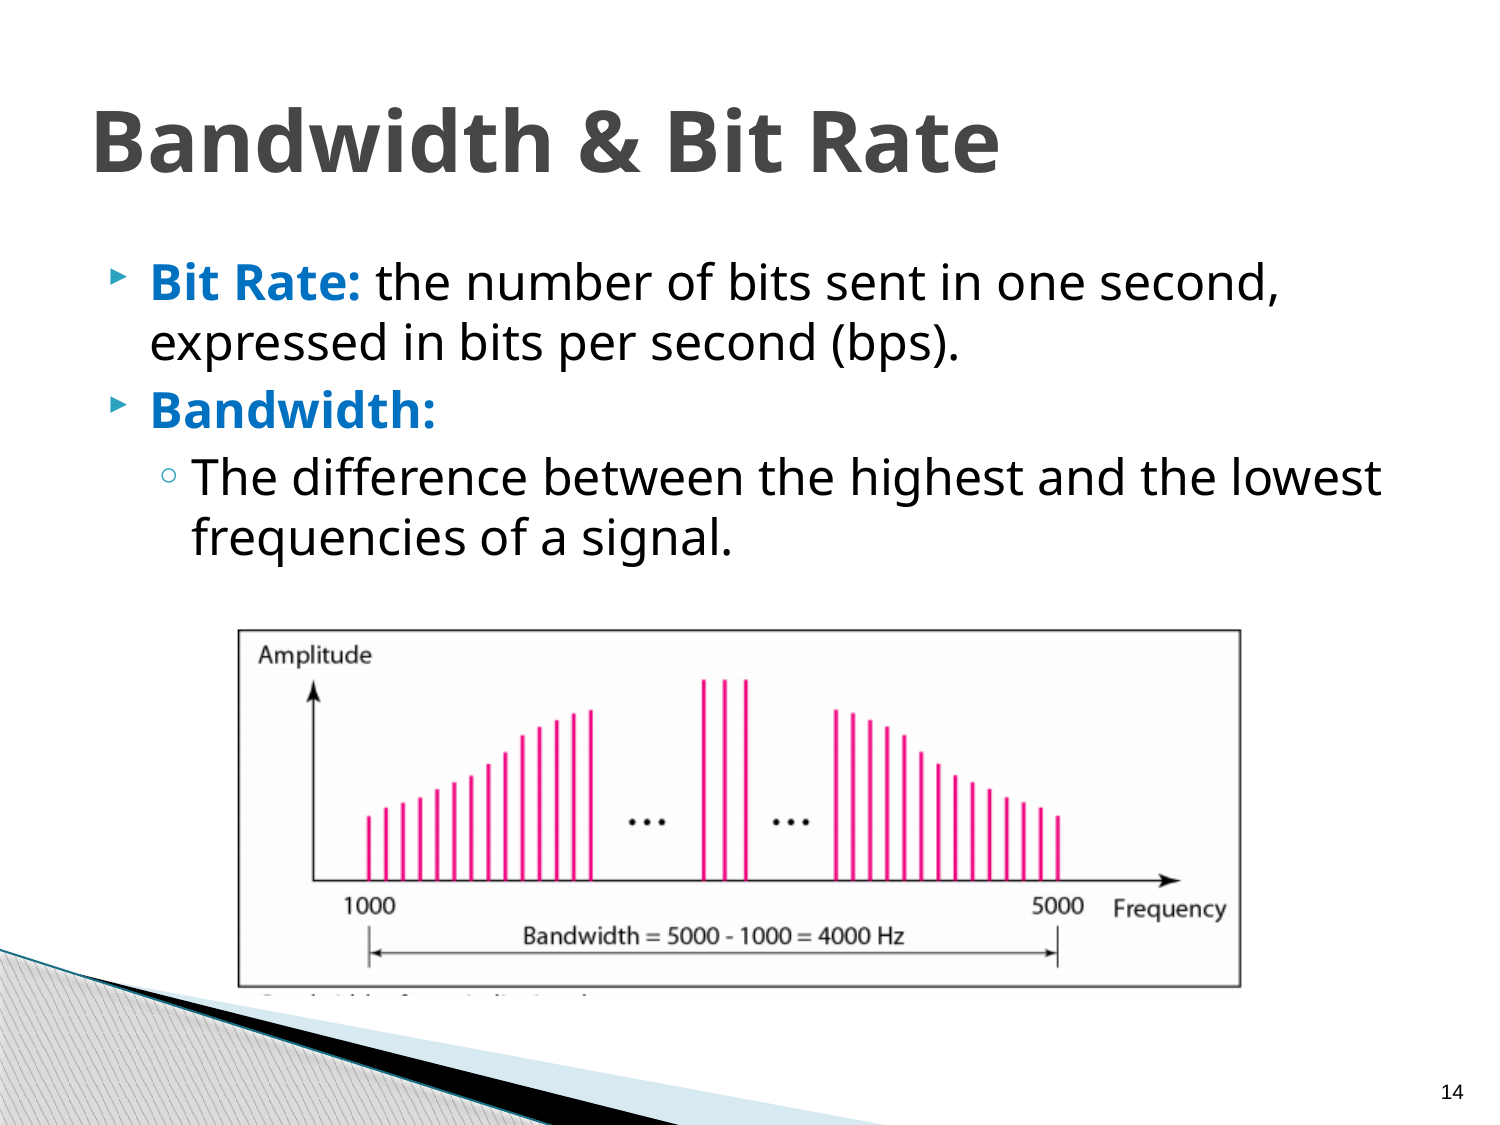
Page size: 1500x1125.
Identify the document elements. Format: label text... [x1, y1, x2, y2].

list Bit Rate: the number of bits sent in one second, expressed in bits per second (bps). Bandwidth: The difference between the highest and the lowest frequencies of a signal. [75, 243, 1425, 986]
slide_number 14 [1418, 1051, 1479, 1112]
title Bandwidth & Bit Rate [75, 45, 1425, 233]
picture [213, 613, 1287, 996]
